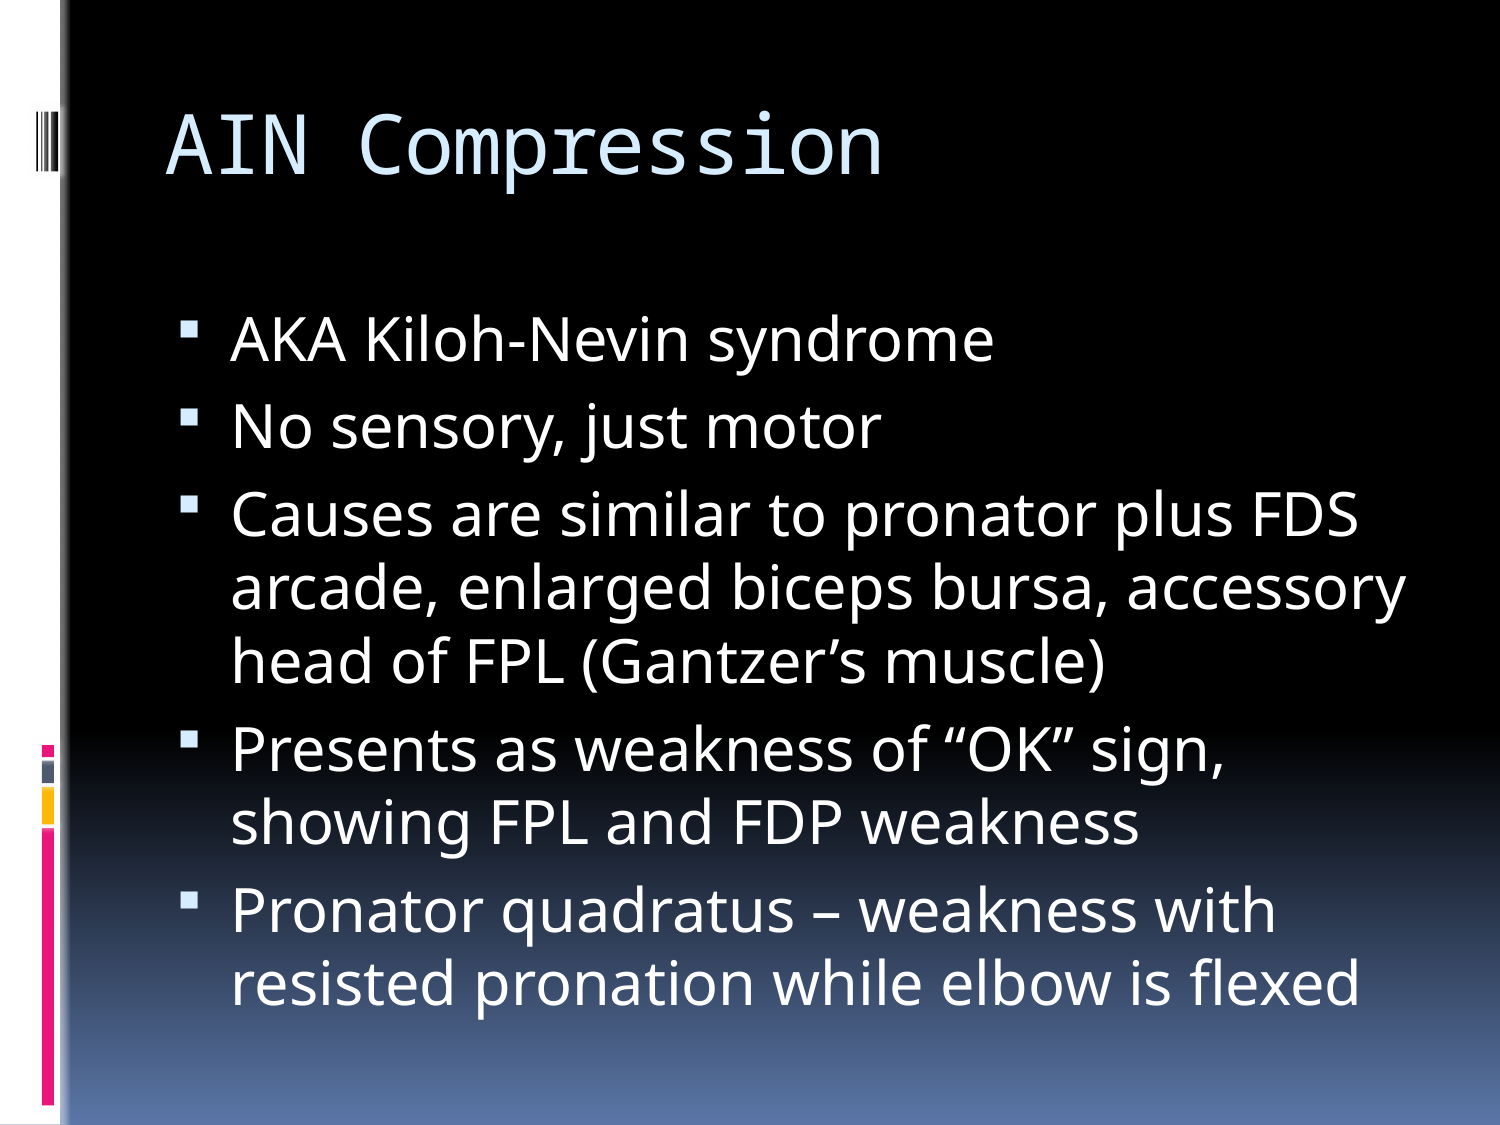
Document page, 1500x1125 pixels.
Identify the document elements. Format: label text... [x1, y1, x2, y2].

title AIN Compression [150, 83, 1425, 234]
list AKA Kiloh-Nevin syndrome No sensory, just motor Causes are similar to pronator plus FDS arcade, enlarged biceps bursa, accessory head of FPL (Gantzer’s muscle) Presents as weakness of “OK” sign, showing FPL and FDP weakness Pronator quadratus – weakness with resisted pronation while elbow is flexed [150, 292, 1425, 1043]
